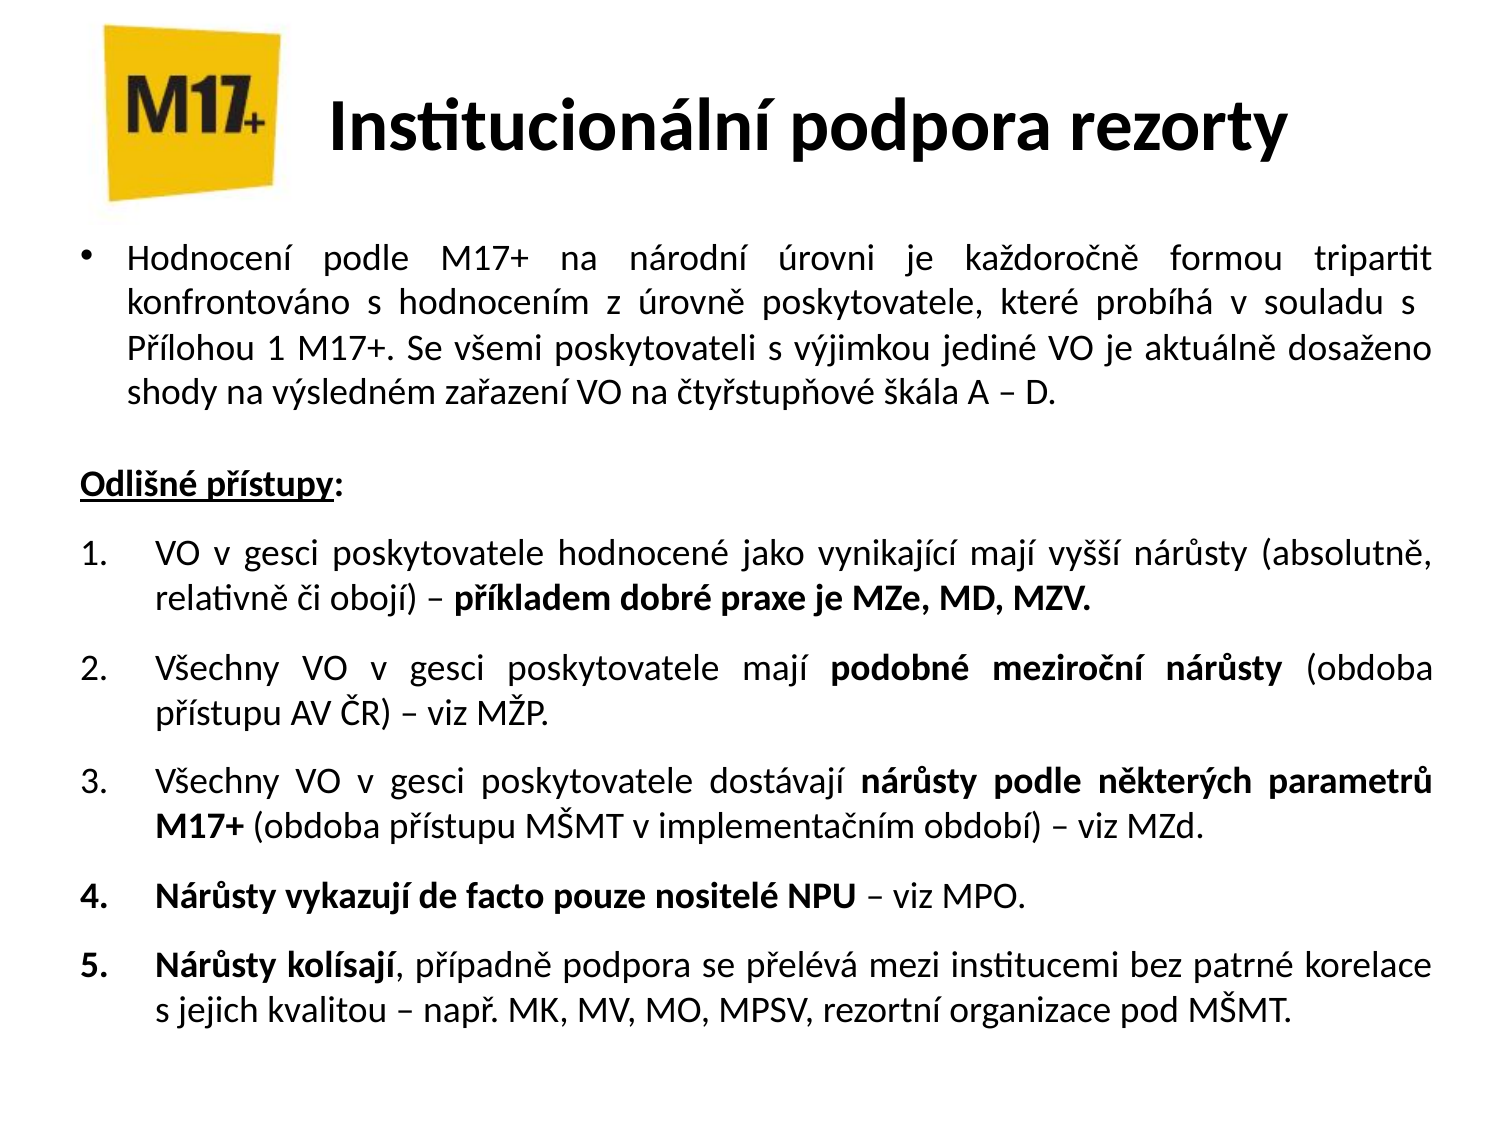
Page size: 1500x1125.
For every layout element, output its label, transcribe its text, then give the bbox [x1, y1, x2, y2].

title Institucionální podpora rezorty [318, 45, 1425, 197]
picture [64, 0, 312, 226]
list Hodnocení podle M17+ na národní úrovni je každoročně formou tripartit konfrontováno s hodnocením z úrovně poskytovatele, které probíhá v souladu s Přílohou 1 M17+. Se všemi poskytovateli s výjimkou jediné VO je aktuálně dosaženo shody na výsledném zařazení VO na čtyřstupňové škála A – D. Odlišné přístupy: VO v gesci poskytovatele hodnocené jako vynikající mají vyšší nárůsty (absolutně, relativně či obojí) – příkladem dobré praxe je MZe, MD, MZV. Všechny VO v gesci poskytovatele mají podobné meziroční nárůsty (obdoba přístupu AV ČR) – viz MŽP. Všechny VO v gesci poskytovatele dostávají nárůsty podle některých parametrů M17+ (obdoba přístupu MŠMT v implementačním období) – viz MZd. Nárůsty vykazují de facto pouze nositelé NPU – viz MPO. Nárůsty kolísají, případně podpora se přelévá mezi institucemi bez patrné korelace s jejich kvalitou – např. MK, MV, MO, MPSV, rezortní organizace pod MŠMT. [64, 224, 1449, 835]
